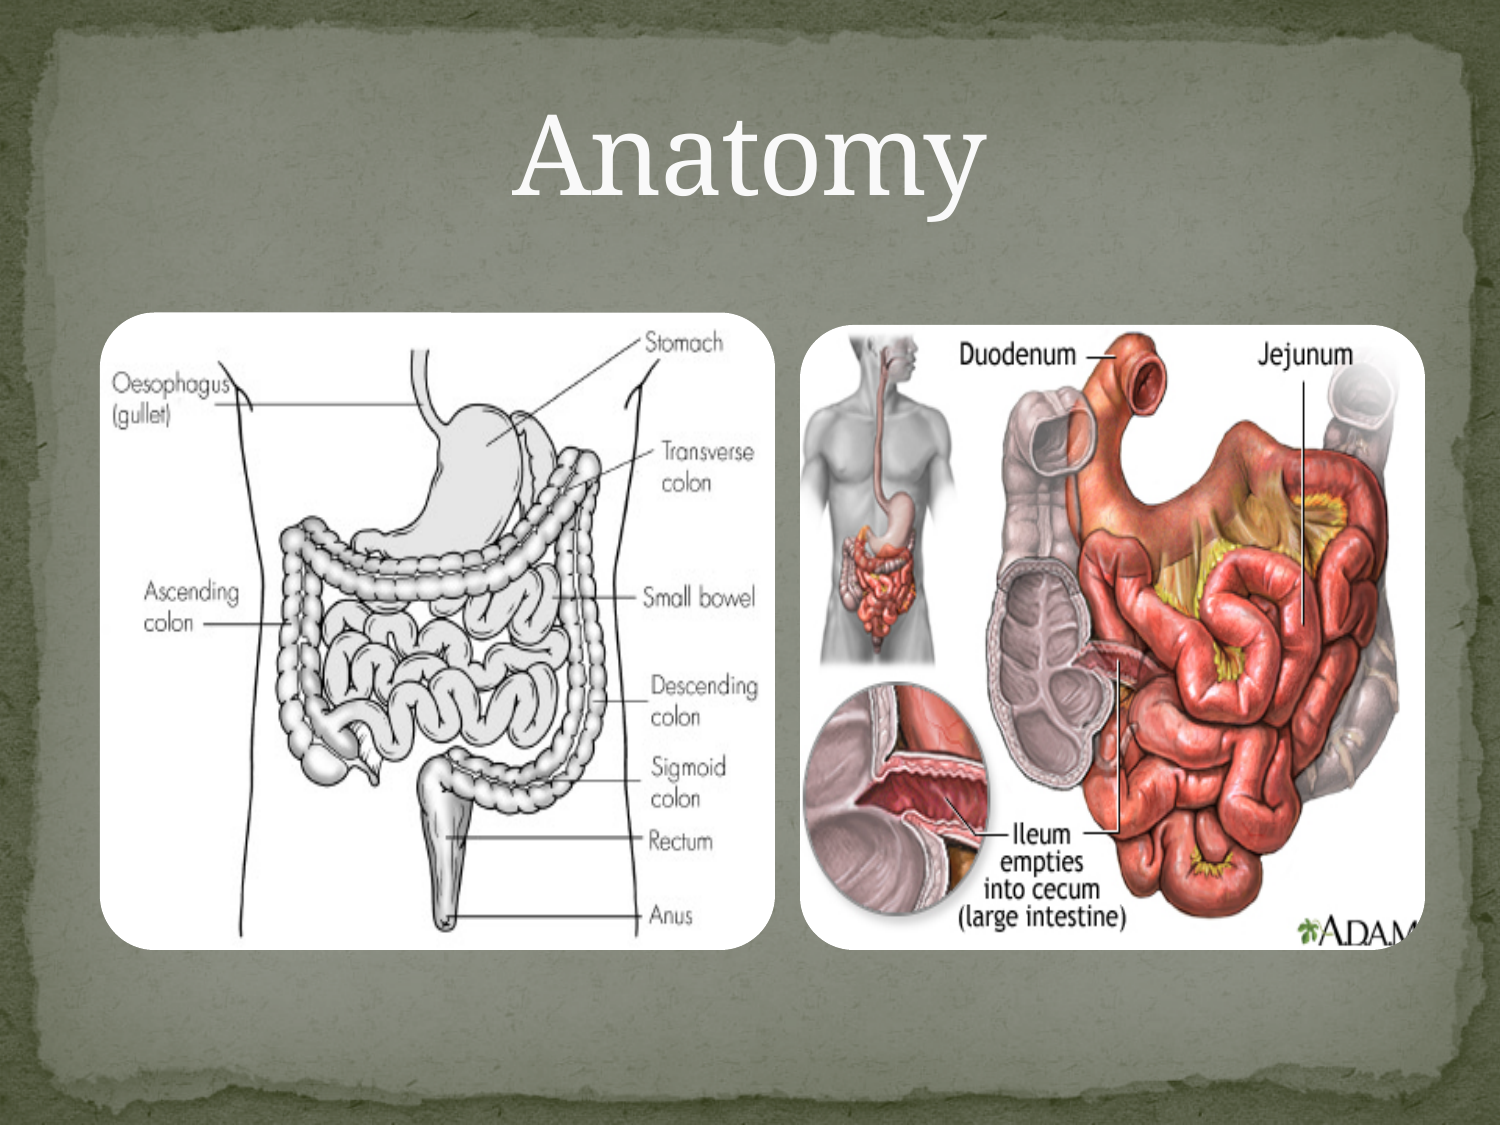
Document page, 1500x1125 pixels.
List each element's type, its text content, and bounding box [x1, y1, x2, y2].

picture [99, 312, 775, 951]
picture [800, 324, 1426, 950]
title Anatomy [74, 24, 1425, 225]
